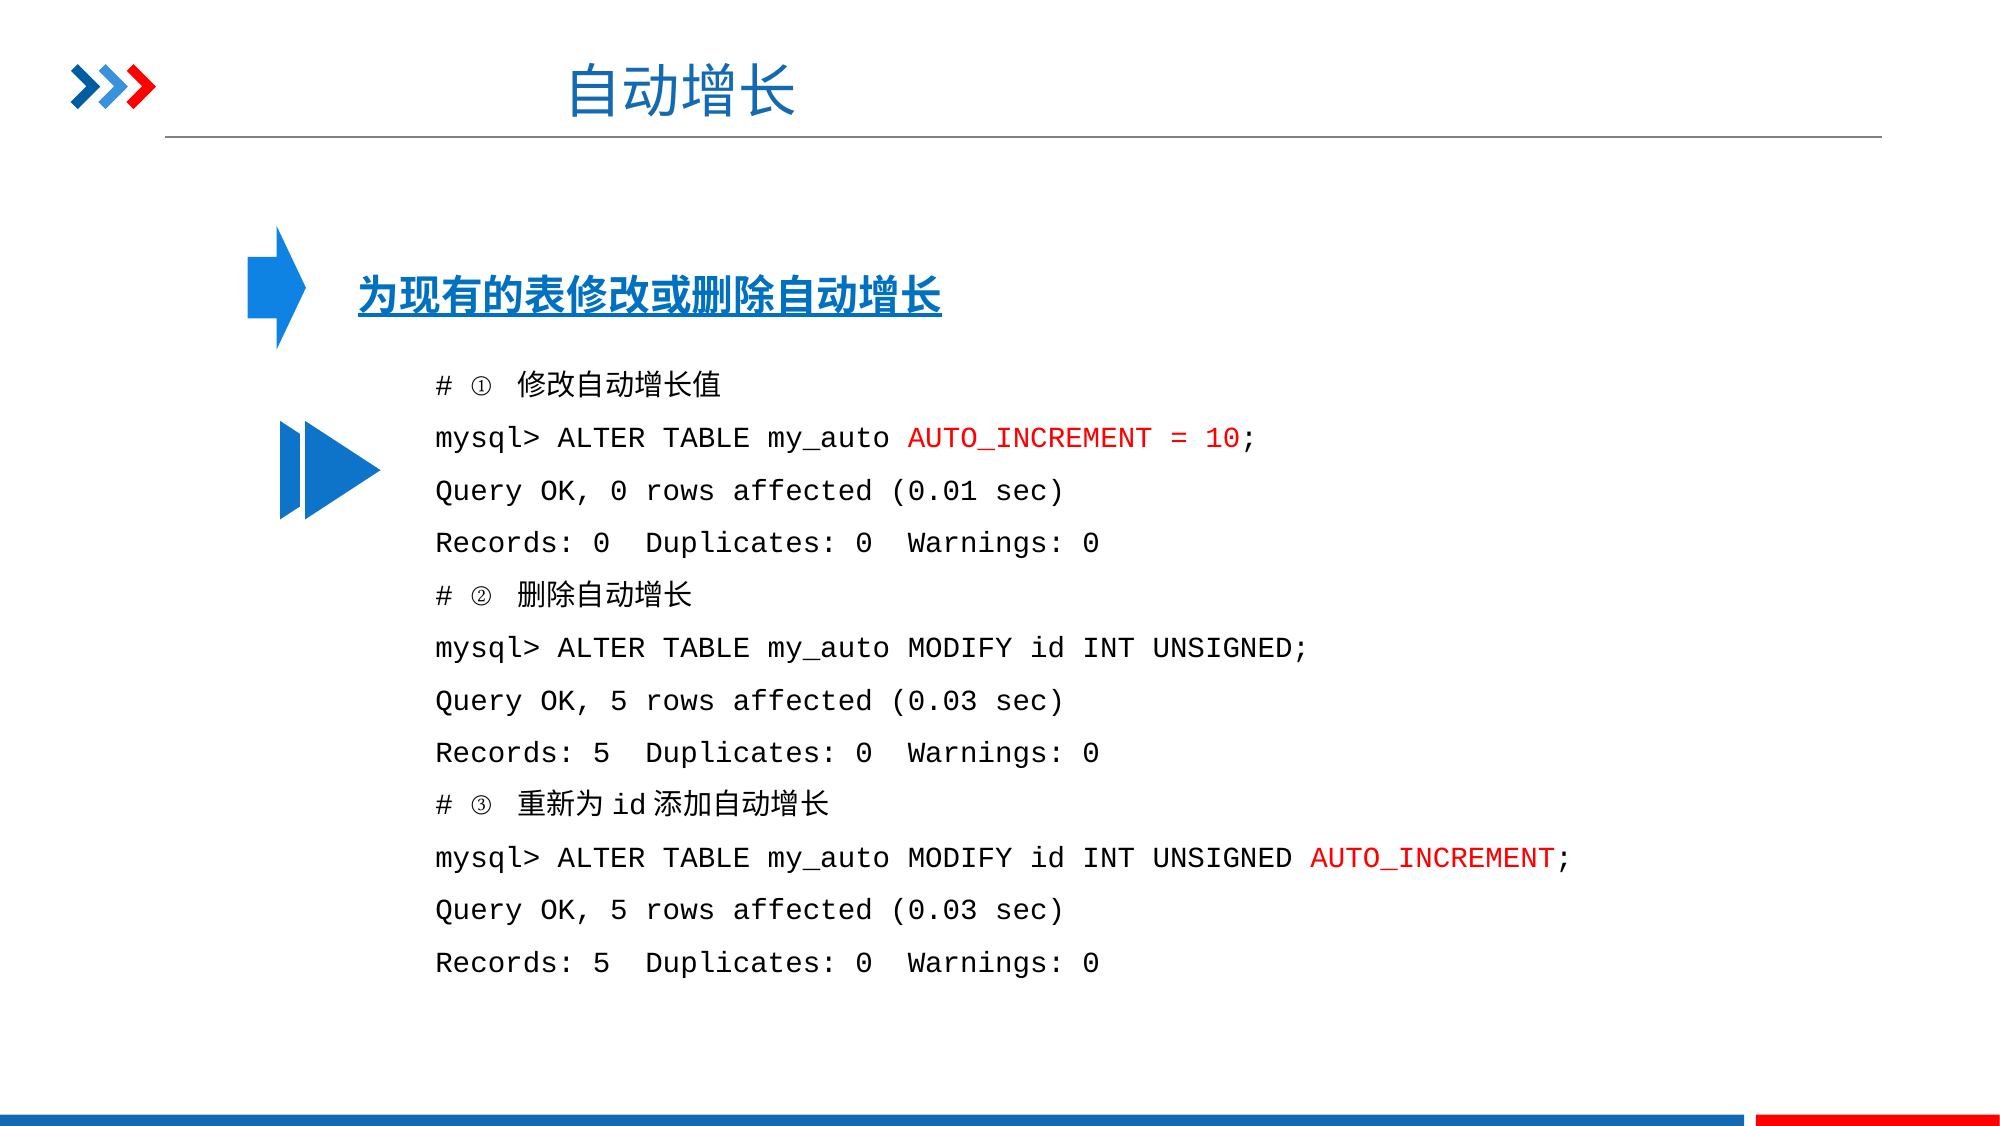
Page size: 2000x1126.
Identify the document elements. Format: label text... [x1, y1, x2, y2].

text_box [277, 416, 386, 525]
text_box [247, 226, 306, 350]
text_box # ① 修改自动增长值 mysql> ALTER TABLE my_auto AUTO_INCREMENT = 10; Query OK, 0 rows affected (0.01 sec) Records: 0 Duplicates: 0 Warnings: 0 # ② 删除自动增长 mysql> ALTER TABLE my_auto MODIFY id INT UNSIGNED; Query OK, 5 rows affected (0.03 sec) Records: 5 Duplicates: 0 Warnings: 0 # ③ 重新为id添加自动增长 mysql> ALTER TABLE my_auto MODIFY id INT UNSIGNED AUTO_INCREMENT; Query OK, 5 rows affected (0.03 sec) Records: 5 Duplicates: 0 Warnings: 0 [383, 341, 1707, 986]
title 自动增长 [521, 25, 1296, 153]
text_box 为现有的表修改或删除自动增长 [342, 261, 958, 326]
